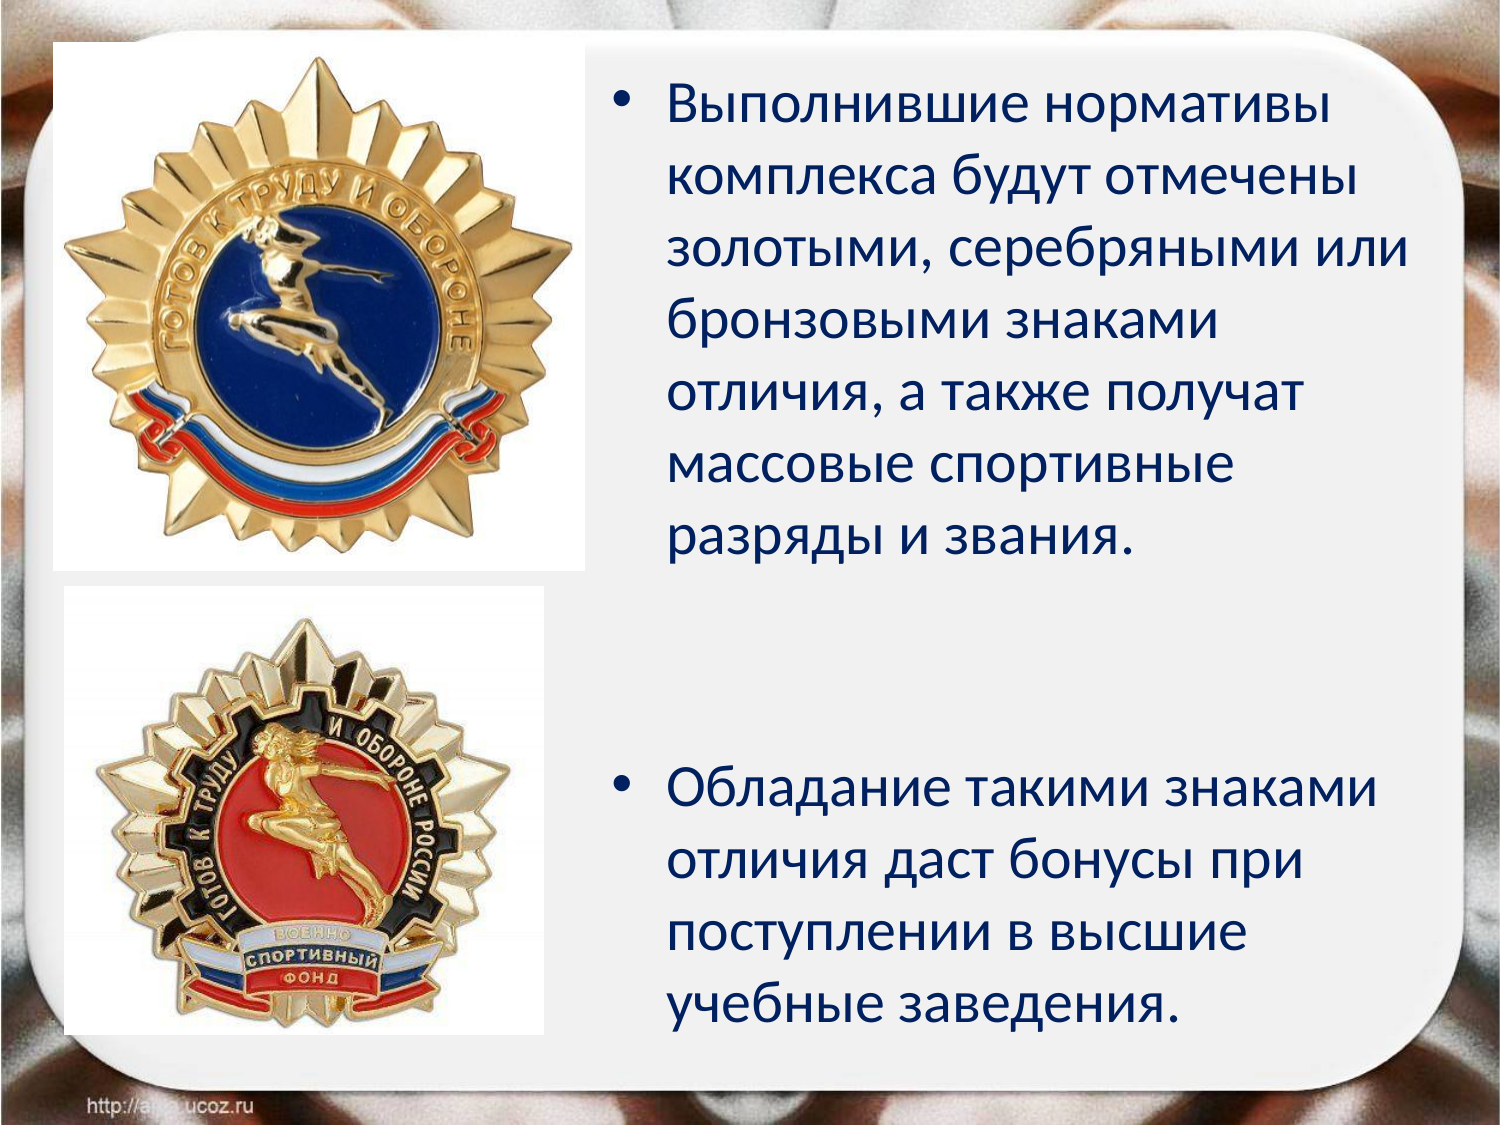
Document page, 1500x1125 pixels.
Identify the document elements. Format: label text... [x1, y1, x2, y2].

list Выполнившие нормативы комплекса будут отмечены золотыми, серебряными или бронзовыми знаками отличия, а также получат массовые спортивные разряды и звания. Обладание такими знаками отличия даст бонусы при поступлении в высшие учебные заведения. [596, 54, 1437, 1059]
picture [0, 0, 1500, 1125]
